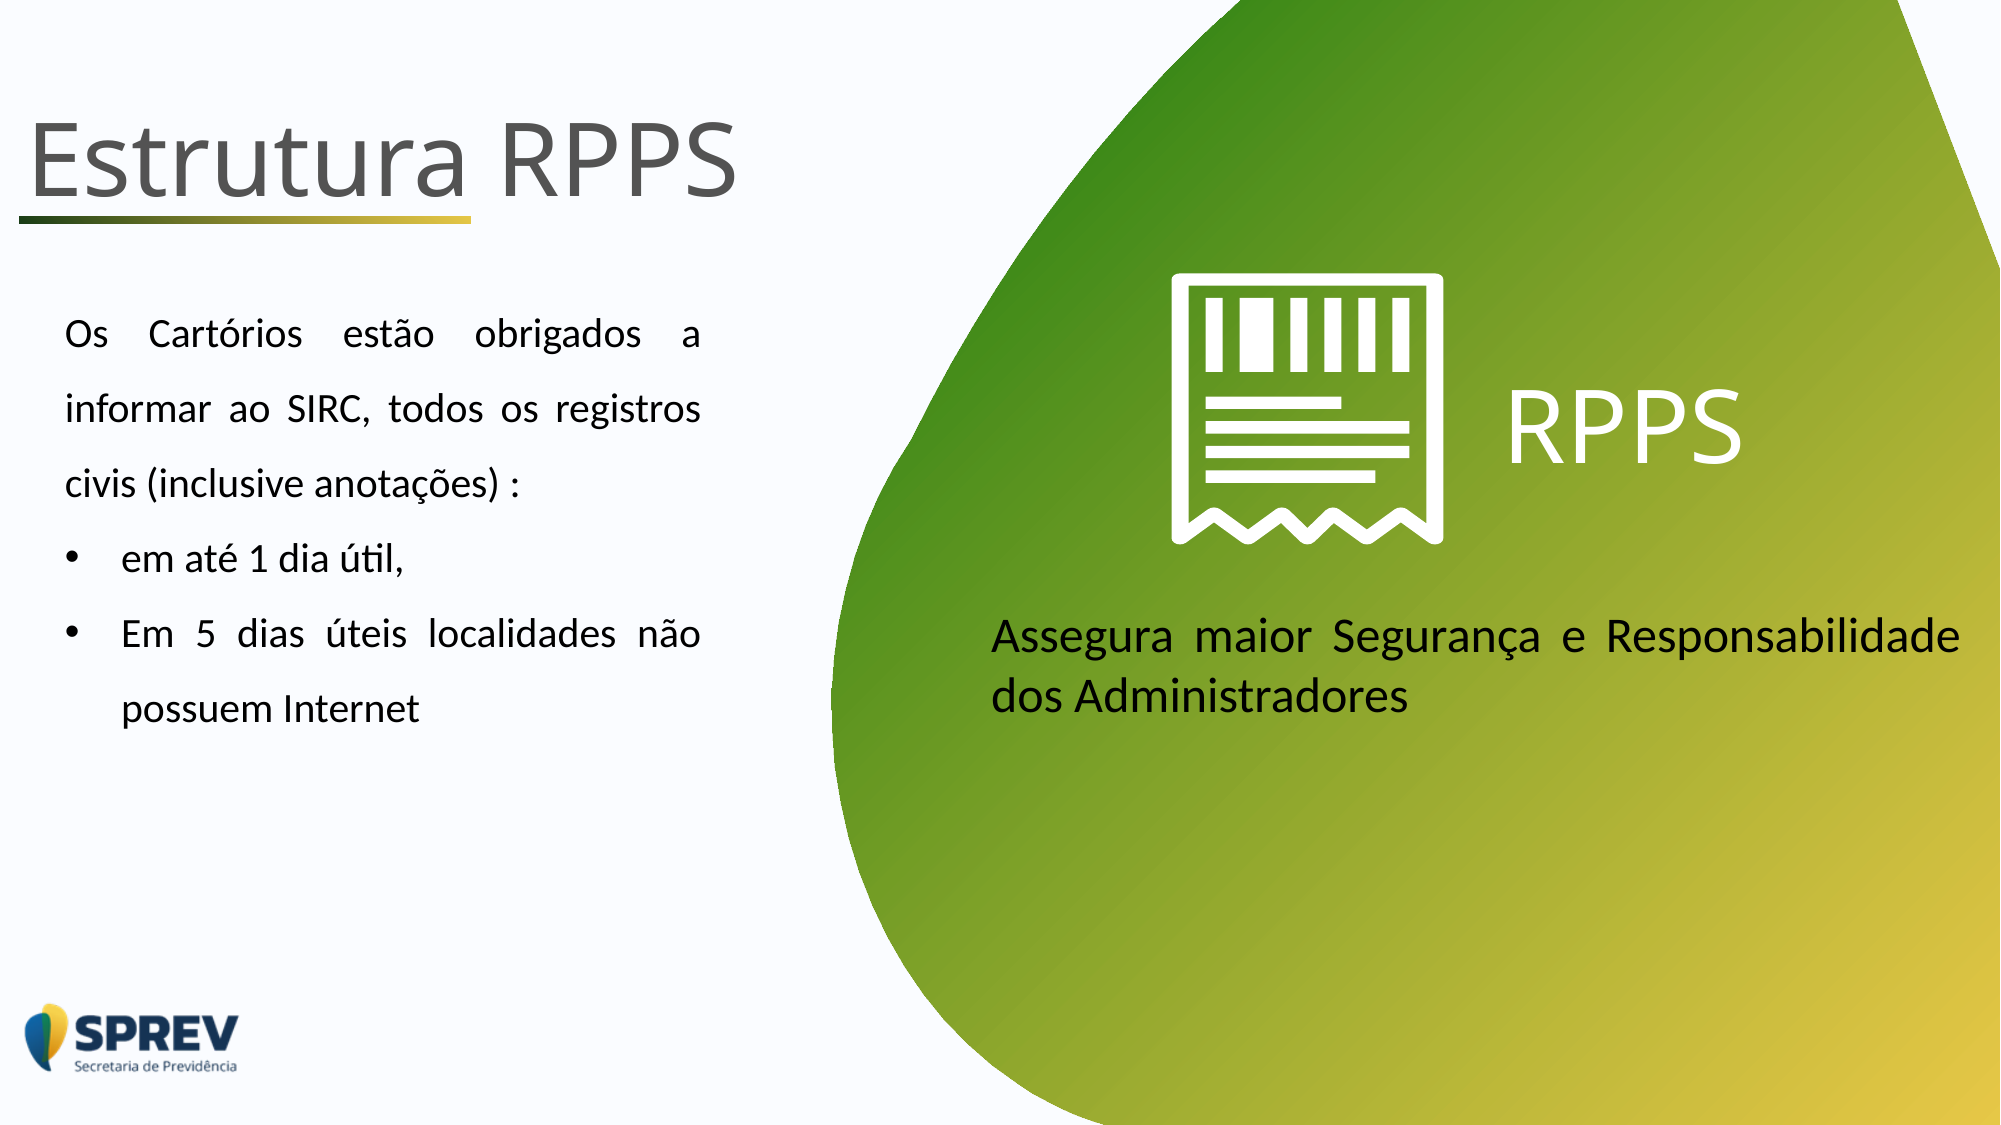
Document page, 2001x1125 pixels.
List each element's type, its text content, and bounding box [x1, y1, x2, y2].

text_box Estrutura RPPS [26, 94, 741, 217]
text_box Assegura maior Segurança e Responsabilidade dos Administradores [976, 595, 1977, 730]
text_box [831, 0, 2000, 1125]
text_box [19, 216, 471, 224]
text_box RPPS [1502, 361, 1747, 485]
text_box Os Cartórios estão obrigados a informar ao SIRC, todos os registros civis (inclusive anotações) : em até 1 dia útil, Em 5 dias úteis localidades não possuem Internet [50, 273, 717, 739]
text_box [1171, 273, 1444, 545]
picture [21, 999, 243, 1077]
